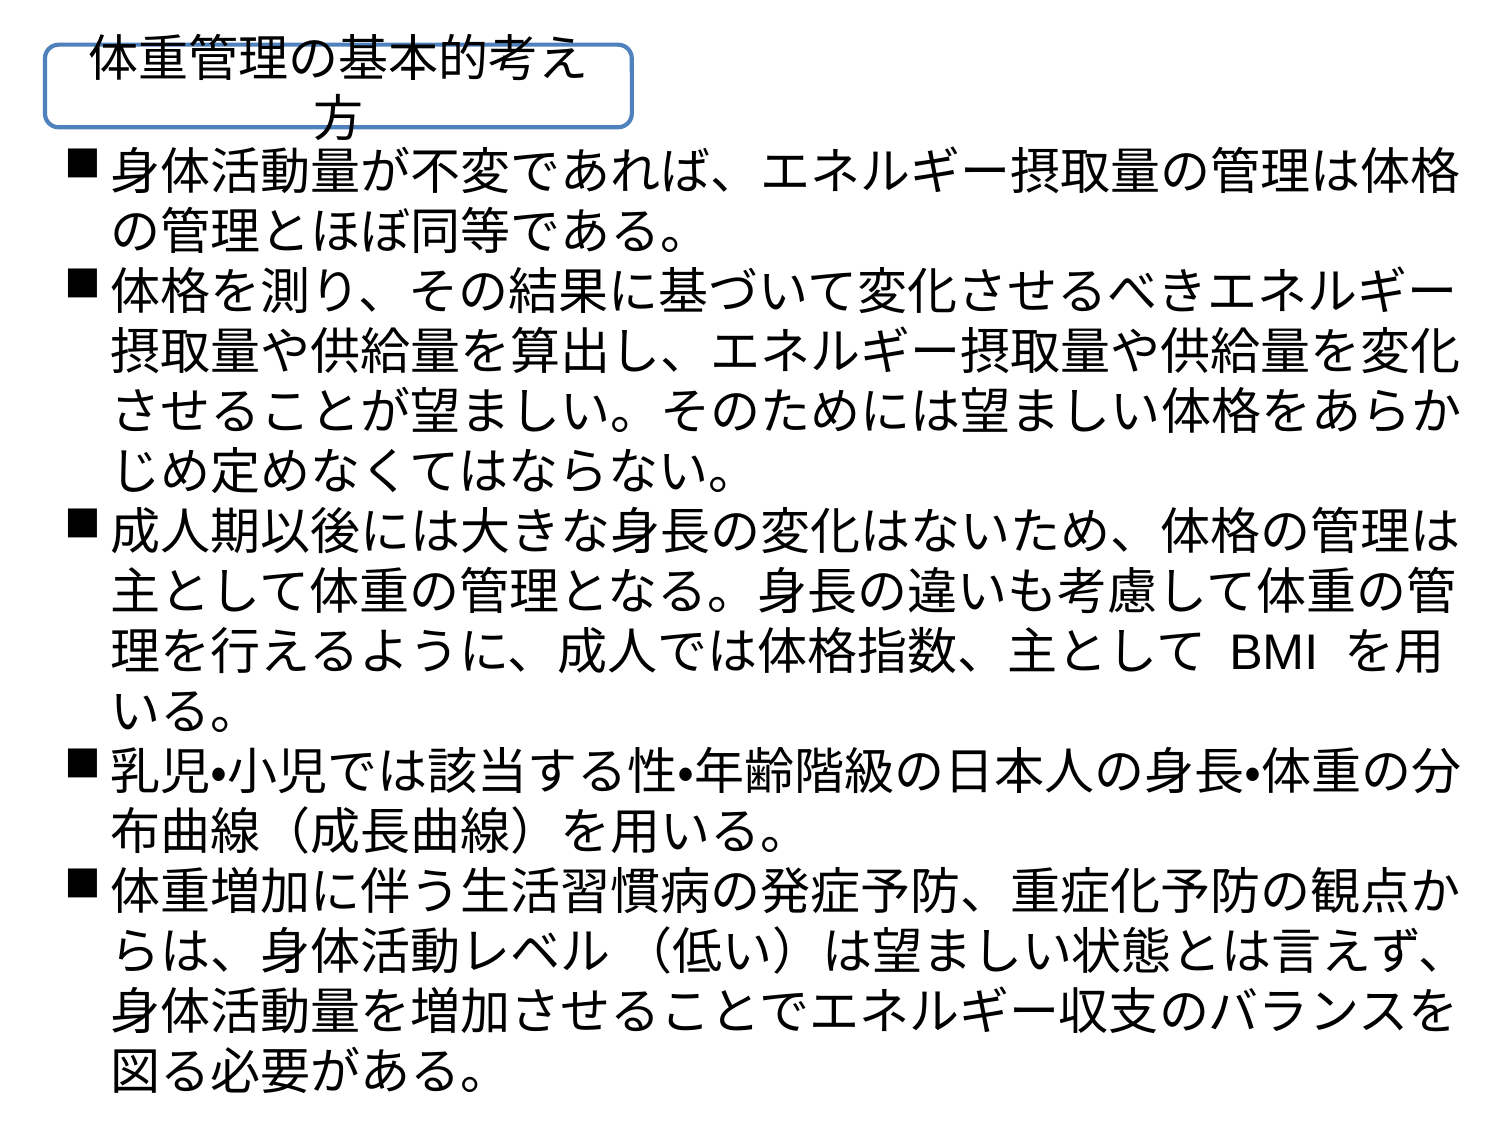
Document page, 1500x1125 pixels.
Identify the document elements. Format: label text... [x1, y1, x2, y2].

text_box 身体活動量が不変であれば、エネルギー摂取量の管理は体格の管理とほぼ同等である。 体格を測り、その結果に基づいて変化させるべきエネルギー摂取量や供給量を算出し、エネルギー摂取量や供給量を変化させることが望ましい。そのためには望ましい体格をあらかじめ定めなくてはならない。 成人期以後には大きな身長の変化はないため、体格の管理は主として体重の管理となる。身長の違いも考慮して体重の管理を行えるように、成人では体格指数、主として BMI を用いる。 乳児・小児では該当する性・年齢階級の日本人の身長・体重の分布曲線（成長曲線）を用いる。 体重増加に伴う生活習慣病の発症予防、重症化予防の観点からは、身体活動レベル （低い）は望ましい状態とは言えず、身体活動量を増加させることでエネルギー収支のバランスを図る必要がある。 [48, 132, 1500, 1108]
text_box 体重管理の基本的考え方 [42, 42, 634, 130]
